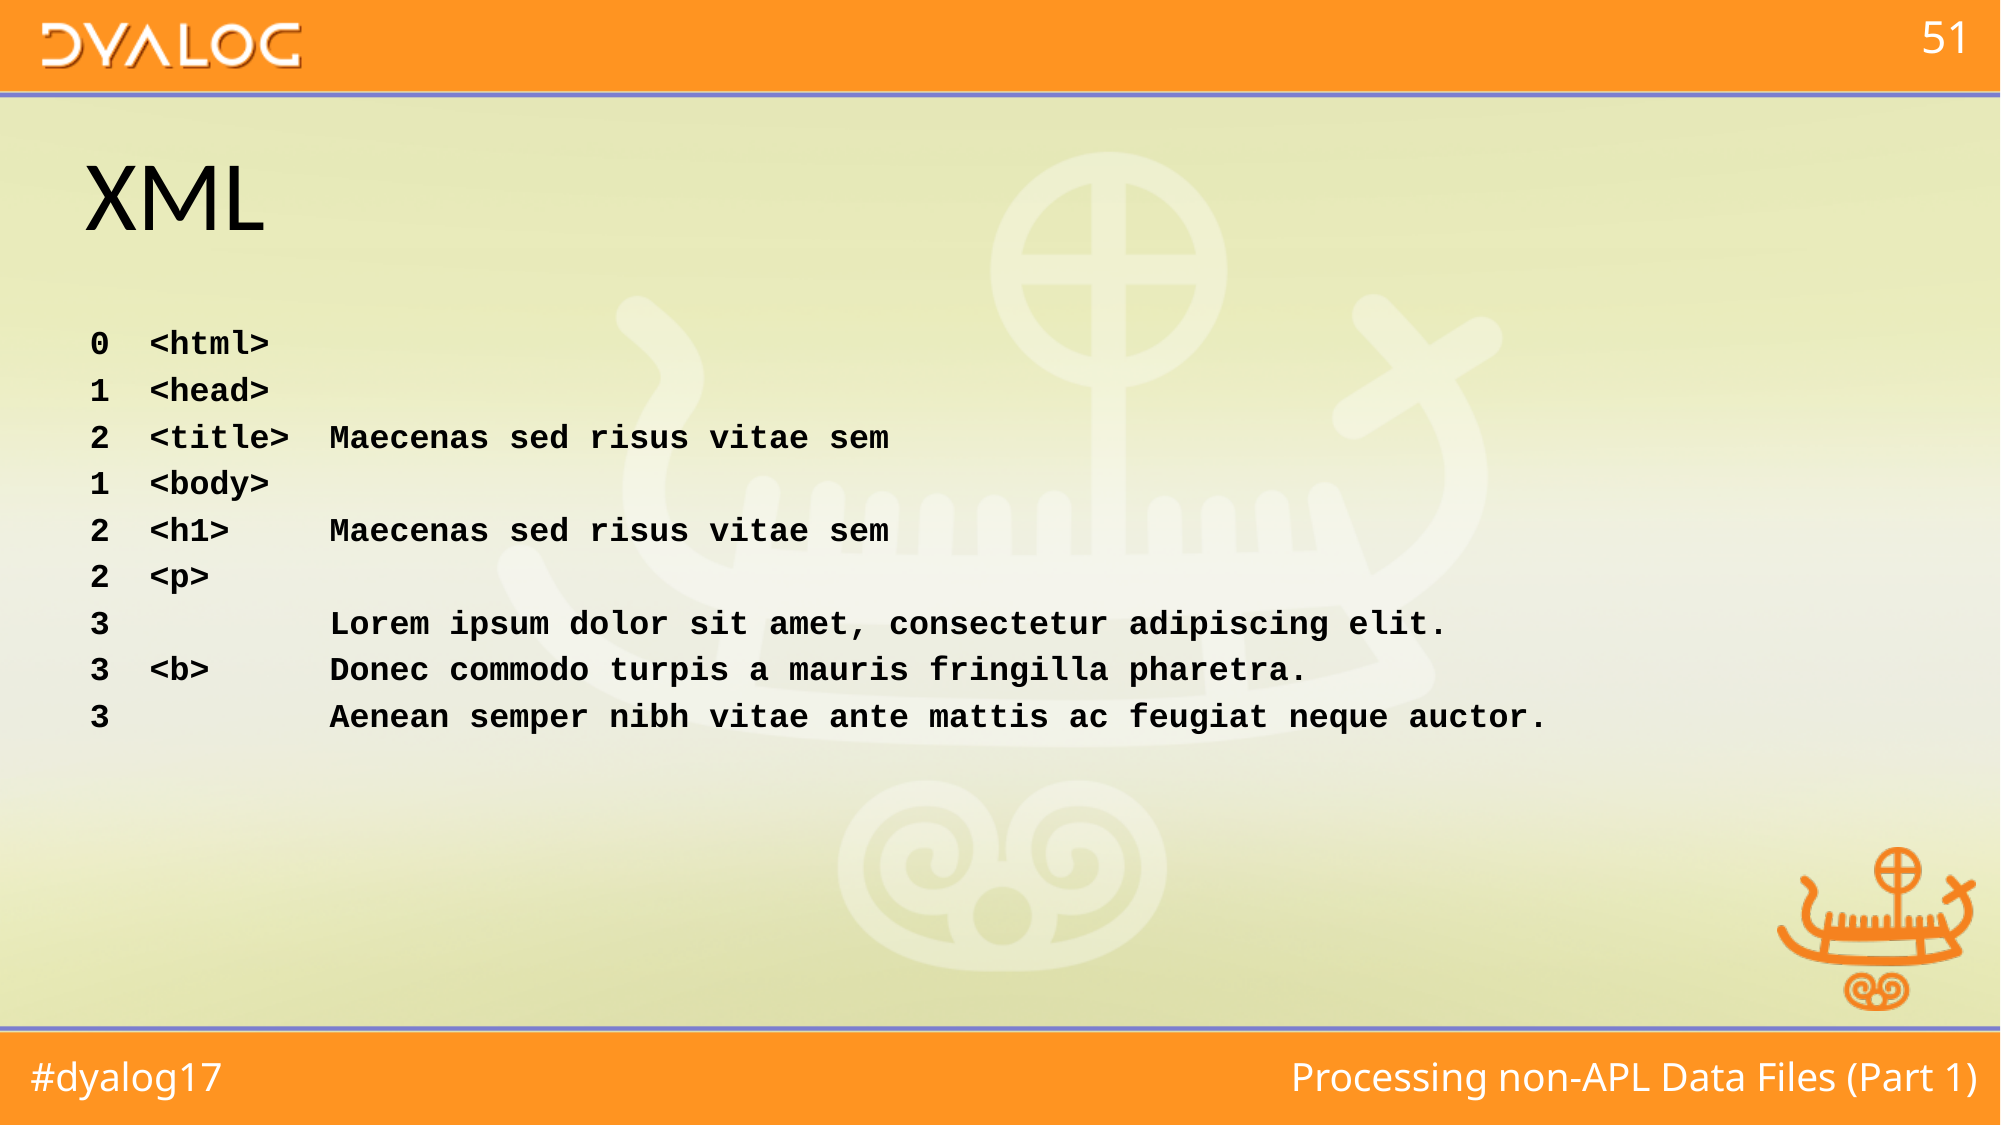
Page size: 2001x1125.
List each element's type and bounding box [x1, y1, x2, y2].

list [74, 267, 1591, 1011]
title [70, 125, 1900, 256]
picture [0, 0, 2001, 1125]
